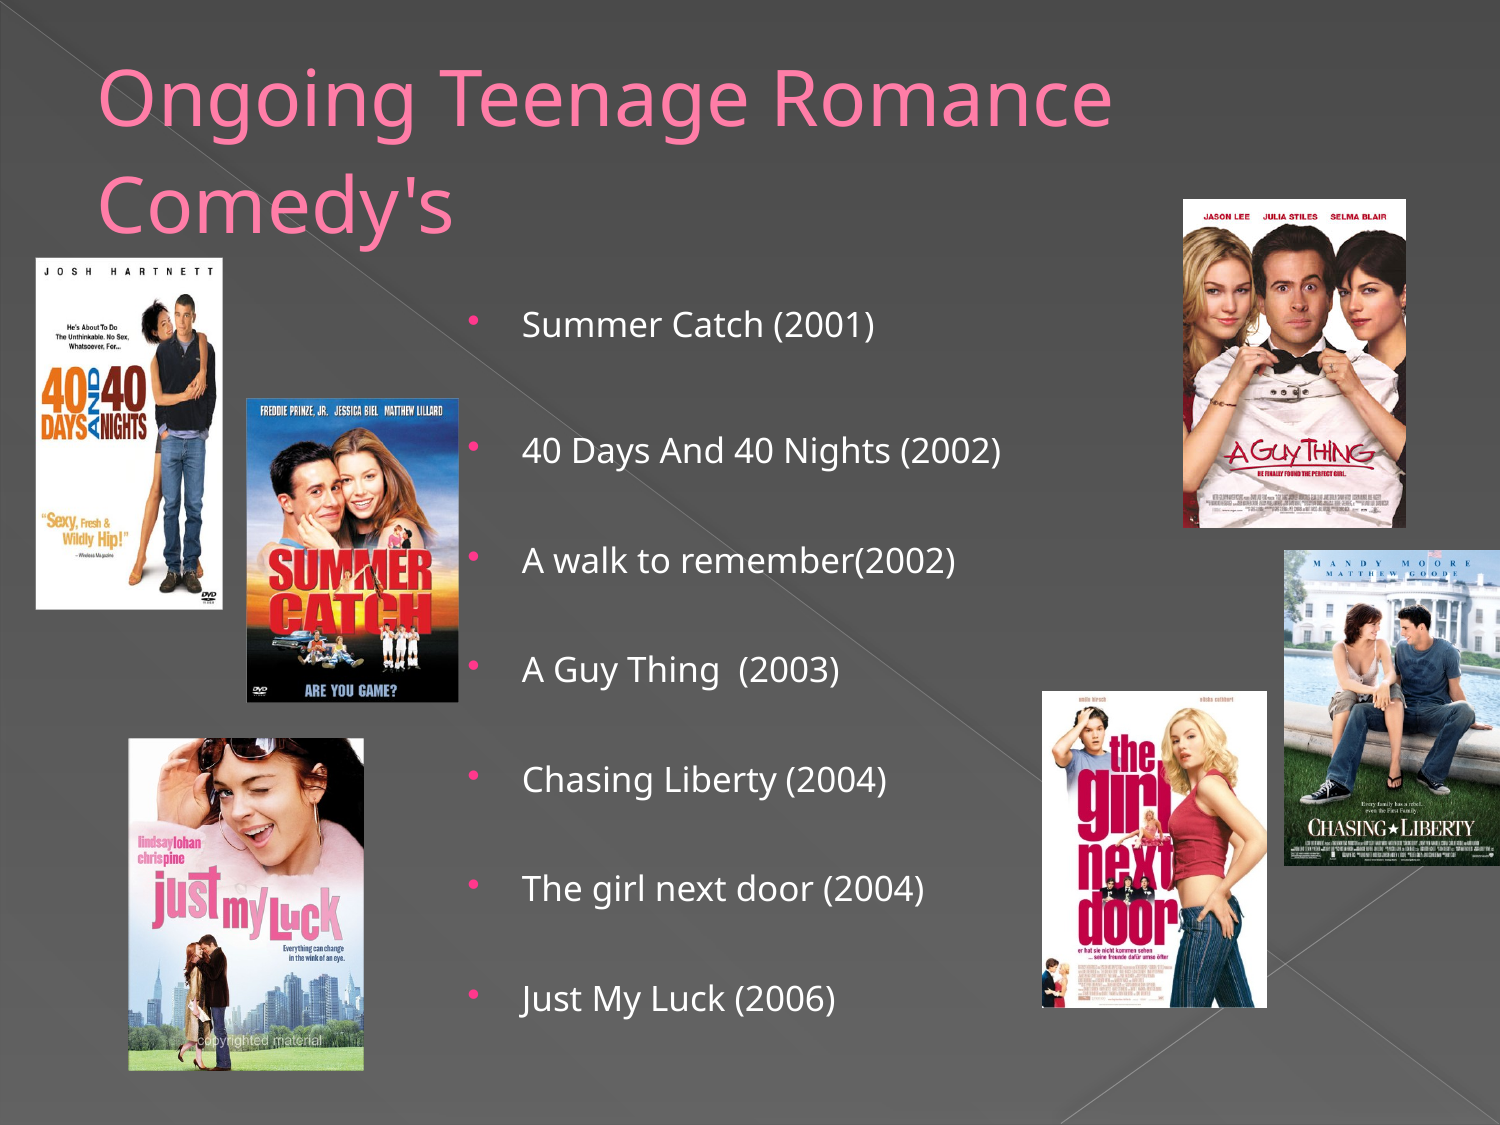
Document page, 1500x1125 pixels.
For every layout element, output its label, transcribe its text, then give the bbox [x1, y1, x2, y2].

list Summer Catch (2001) 40 Days And 40 Nights (2002) A walk to remember(2002) A Guy Thing (2003) Chasing Liberty (2004) The girl next door (2004) Just My Luck (2006) [445, 292, 1149, 1036]
title Ongoing Teenage Romance Comedy's [82, 35, 1432, 265]
picture [1284, 550, 1500, 867]
picture [128, 738, 364, 1071]
picture [245, 398, 460, 704]
picture [1042, 691, 1267, 1008]
picture [34, 257, 223, 610]
picture [1183, 198, 1406, 528]
